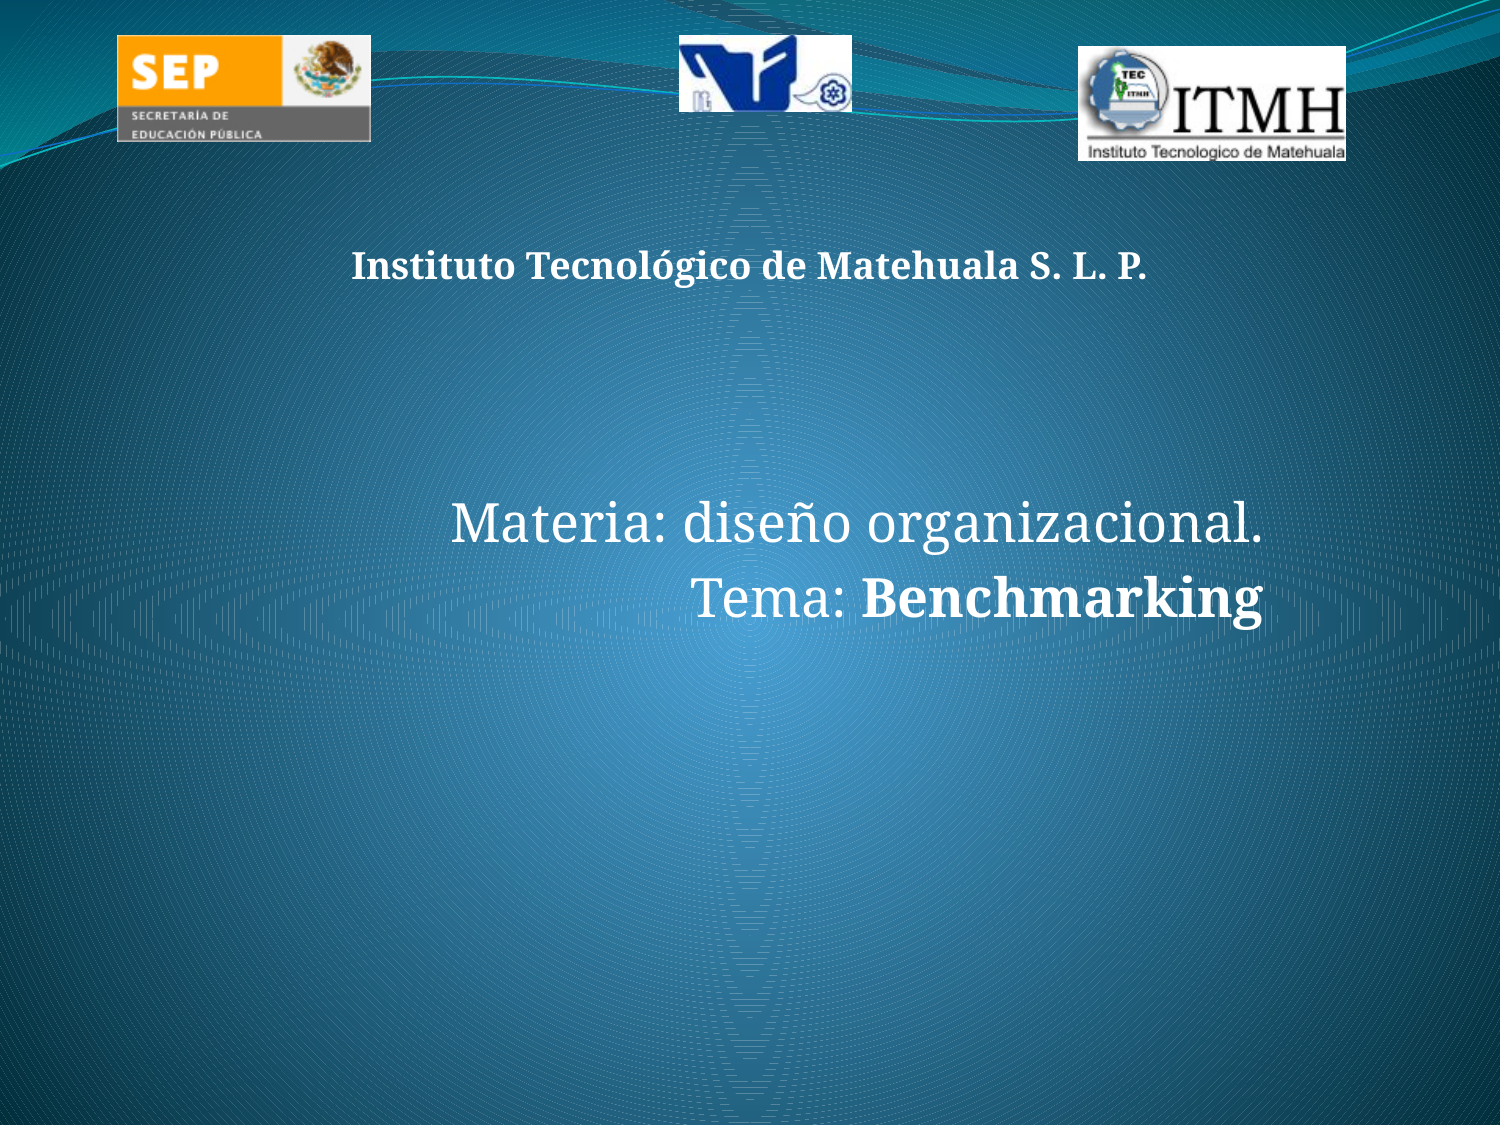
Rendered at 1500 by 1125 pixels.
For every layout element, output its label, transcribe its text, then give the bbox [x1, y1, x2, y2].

picture [679, 34, 852, 112]
subtitle Materia: diseño organizacional. Tema: Benchmarking [225, 480, 1275, 925]
text_box Instituto Tecnológico de Matehuala S. L. P. [234, 234, 1266, 295]
picture [116, 36, 371, 142]
title [112, 210, 1388, 340]
picture [1077, 46, 1346, 162]
